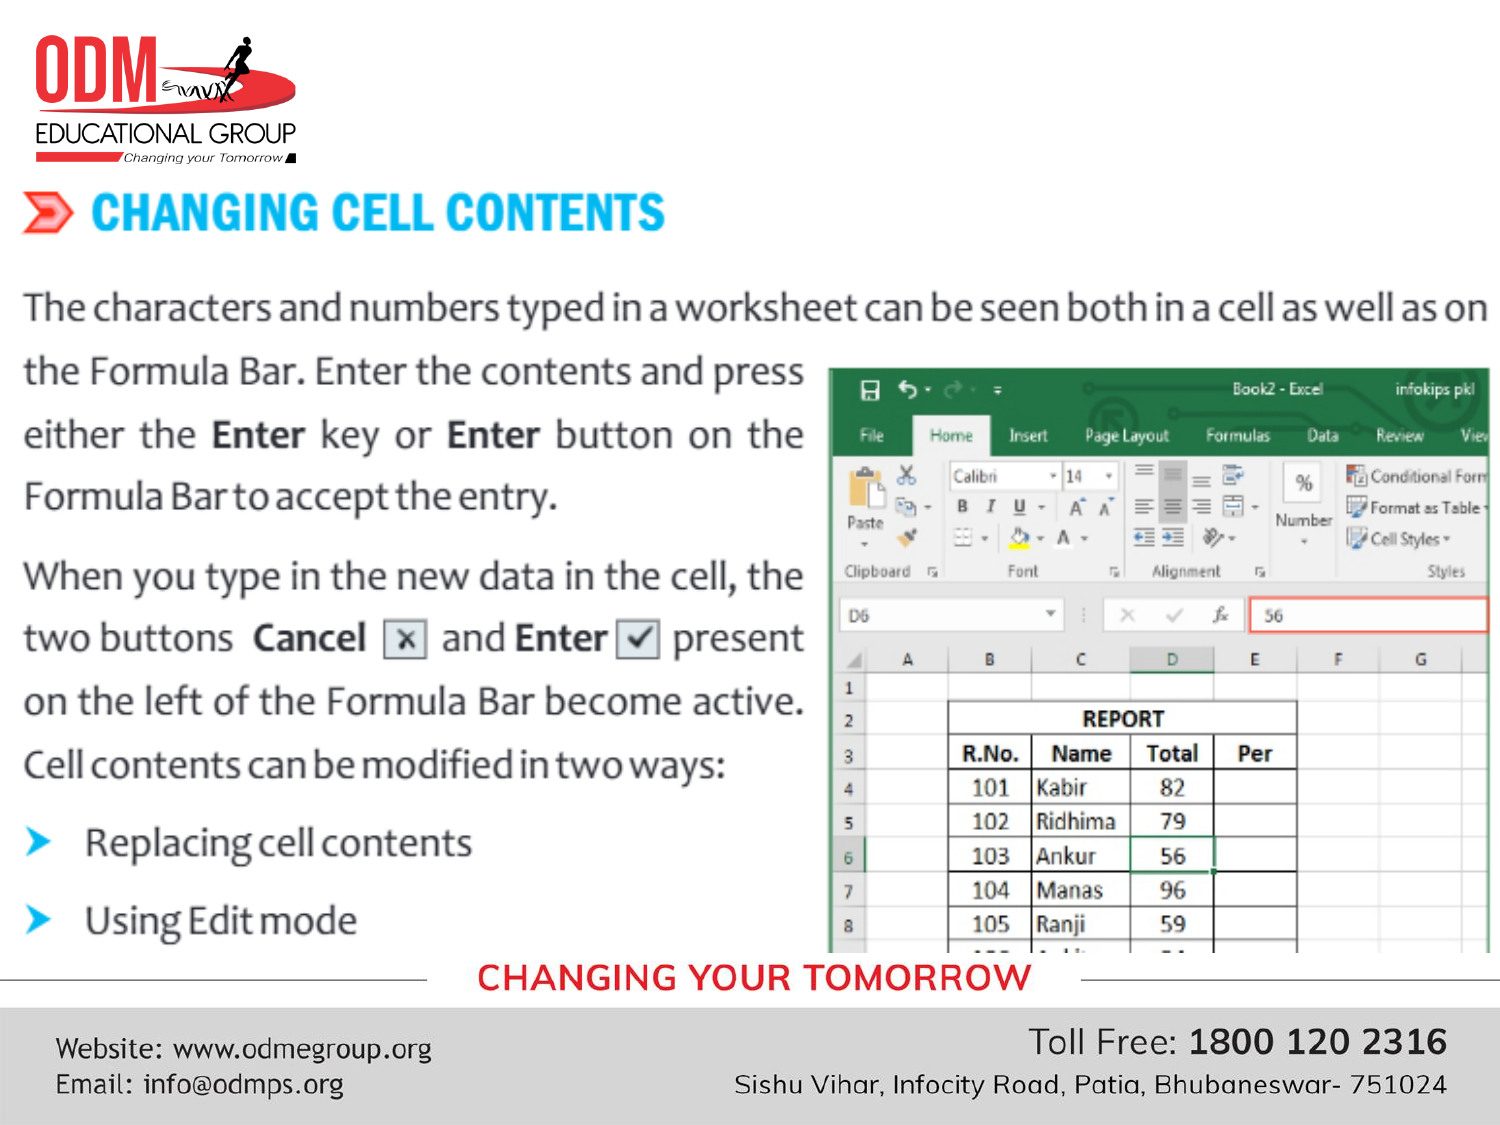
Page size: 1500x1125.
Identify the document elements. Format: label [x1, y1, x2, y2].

picture [36, 35, 296, 164]
picture [0, 953, 1500, 1125]
list [0, 184, 1500, 953]
